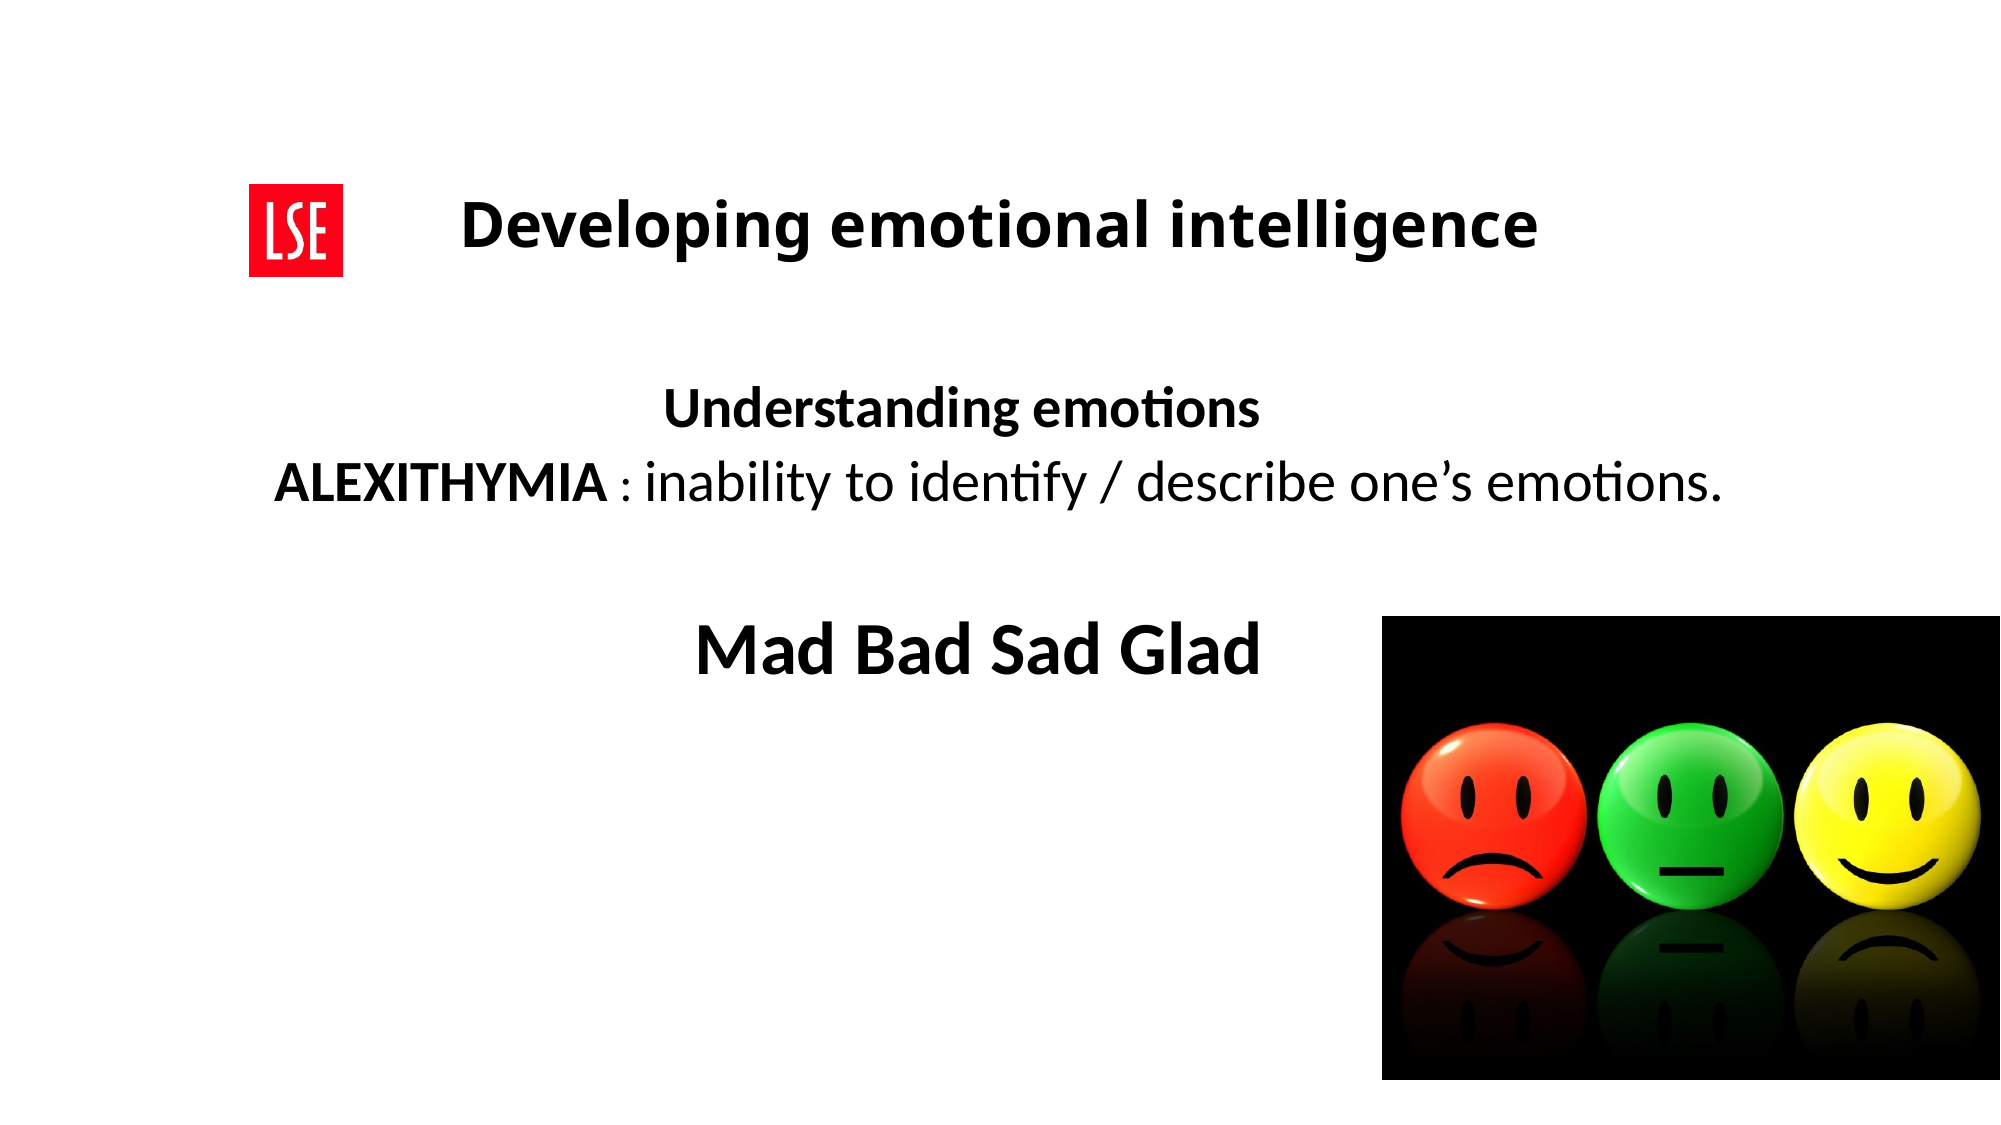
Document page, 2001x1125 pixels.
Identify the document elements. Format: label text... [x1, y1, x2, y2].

picture [1381, 616, 2000, 1080]
picture [249, 184, 343, 277]
title Developing emotional intelligence [249, 184, 1750, 344]
subtitle Understanding emotions Alexithymia : inability to identify / describe one’s emotions. Mad Bad Sad Glad [109, 370, 1815, 863]
